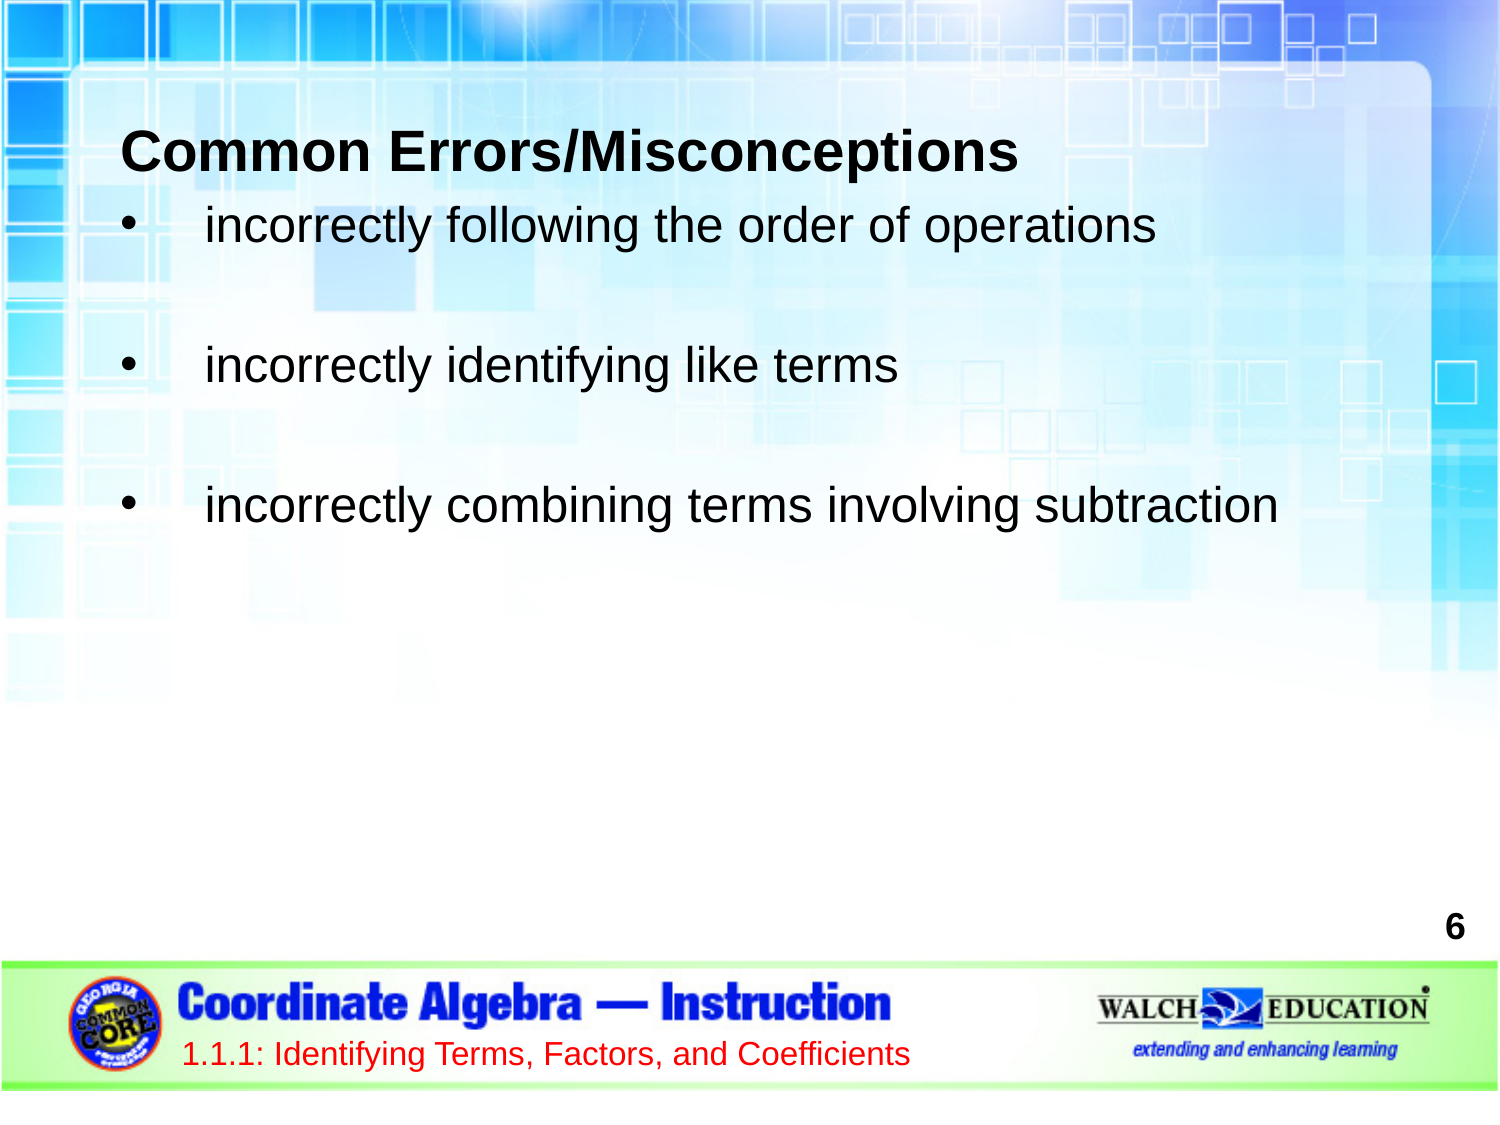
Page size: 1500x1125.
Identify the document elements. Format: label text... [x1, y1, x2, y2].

list 1.1.1: Identifying Terms, Factors, and Coefficients [166, 1024, 1074, 1068]
slide_number 6 [1361, 901, 1481, 949]
subtitle Common Errors/Misconceptions incorrectly following the order of operations incorrectly identifying like terms incorrectly combining terms involving subtraction [105, 105, 1394, 925]
picture [1, 0, 1500, 1091]
